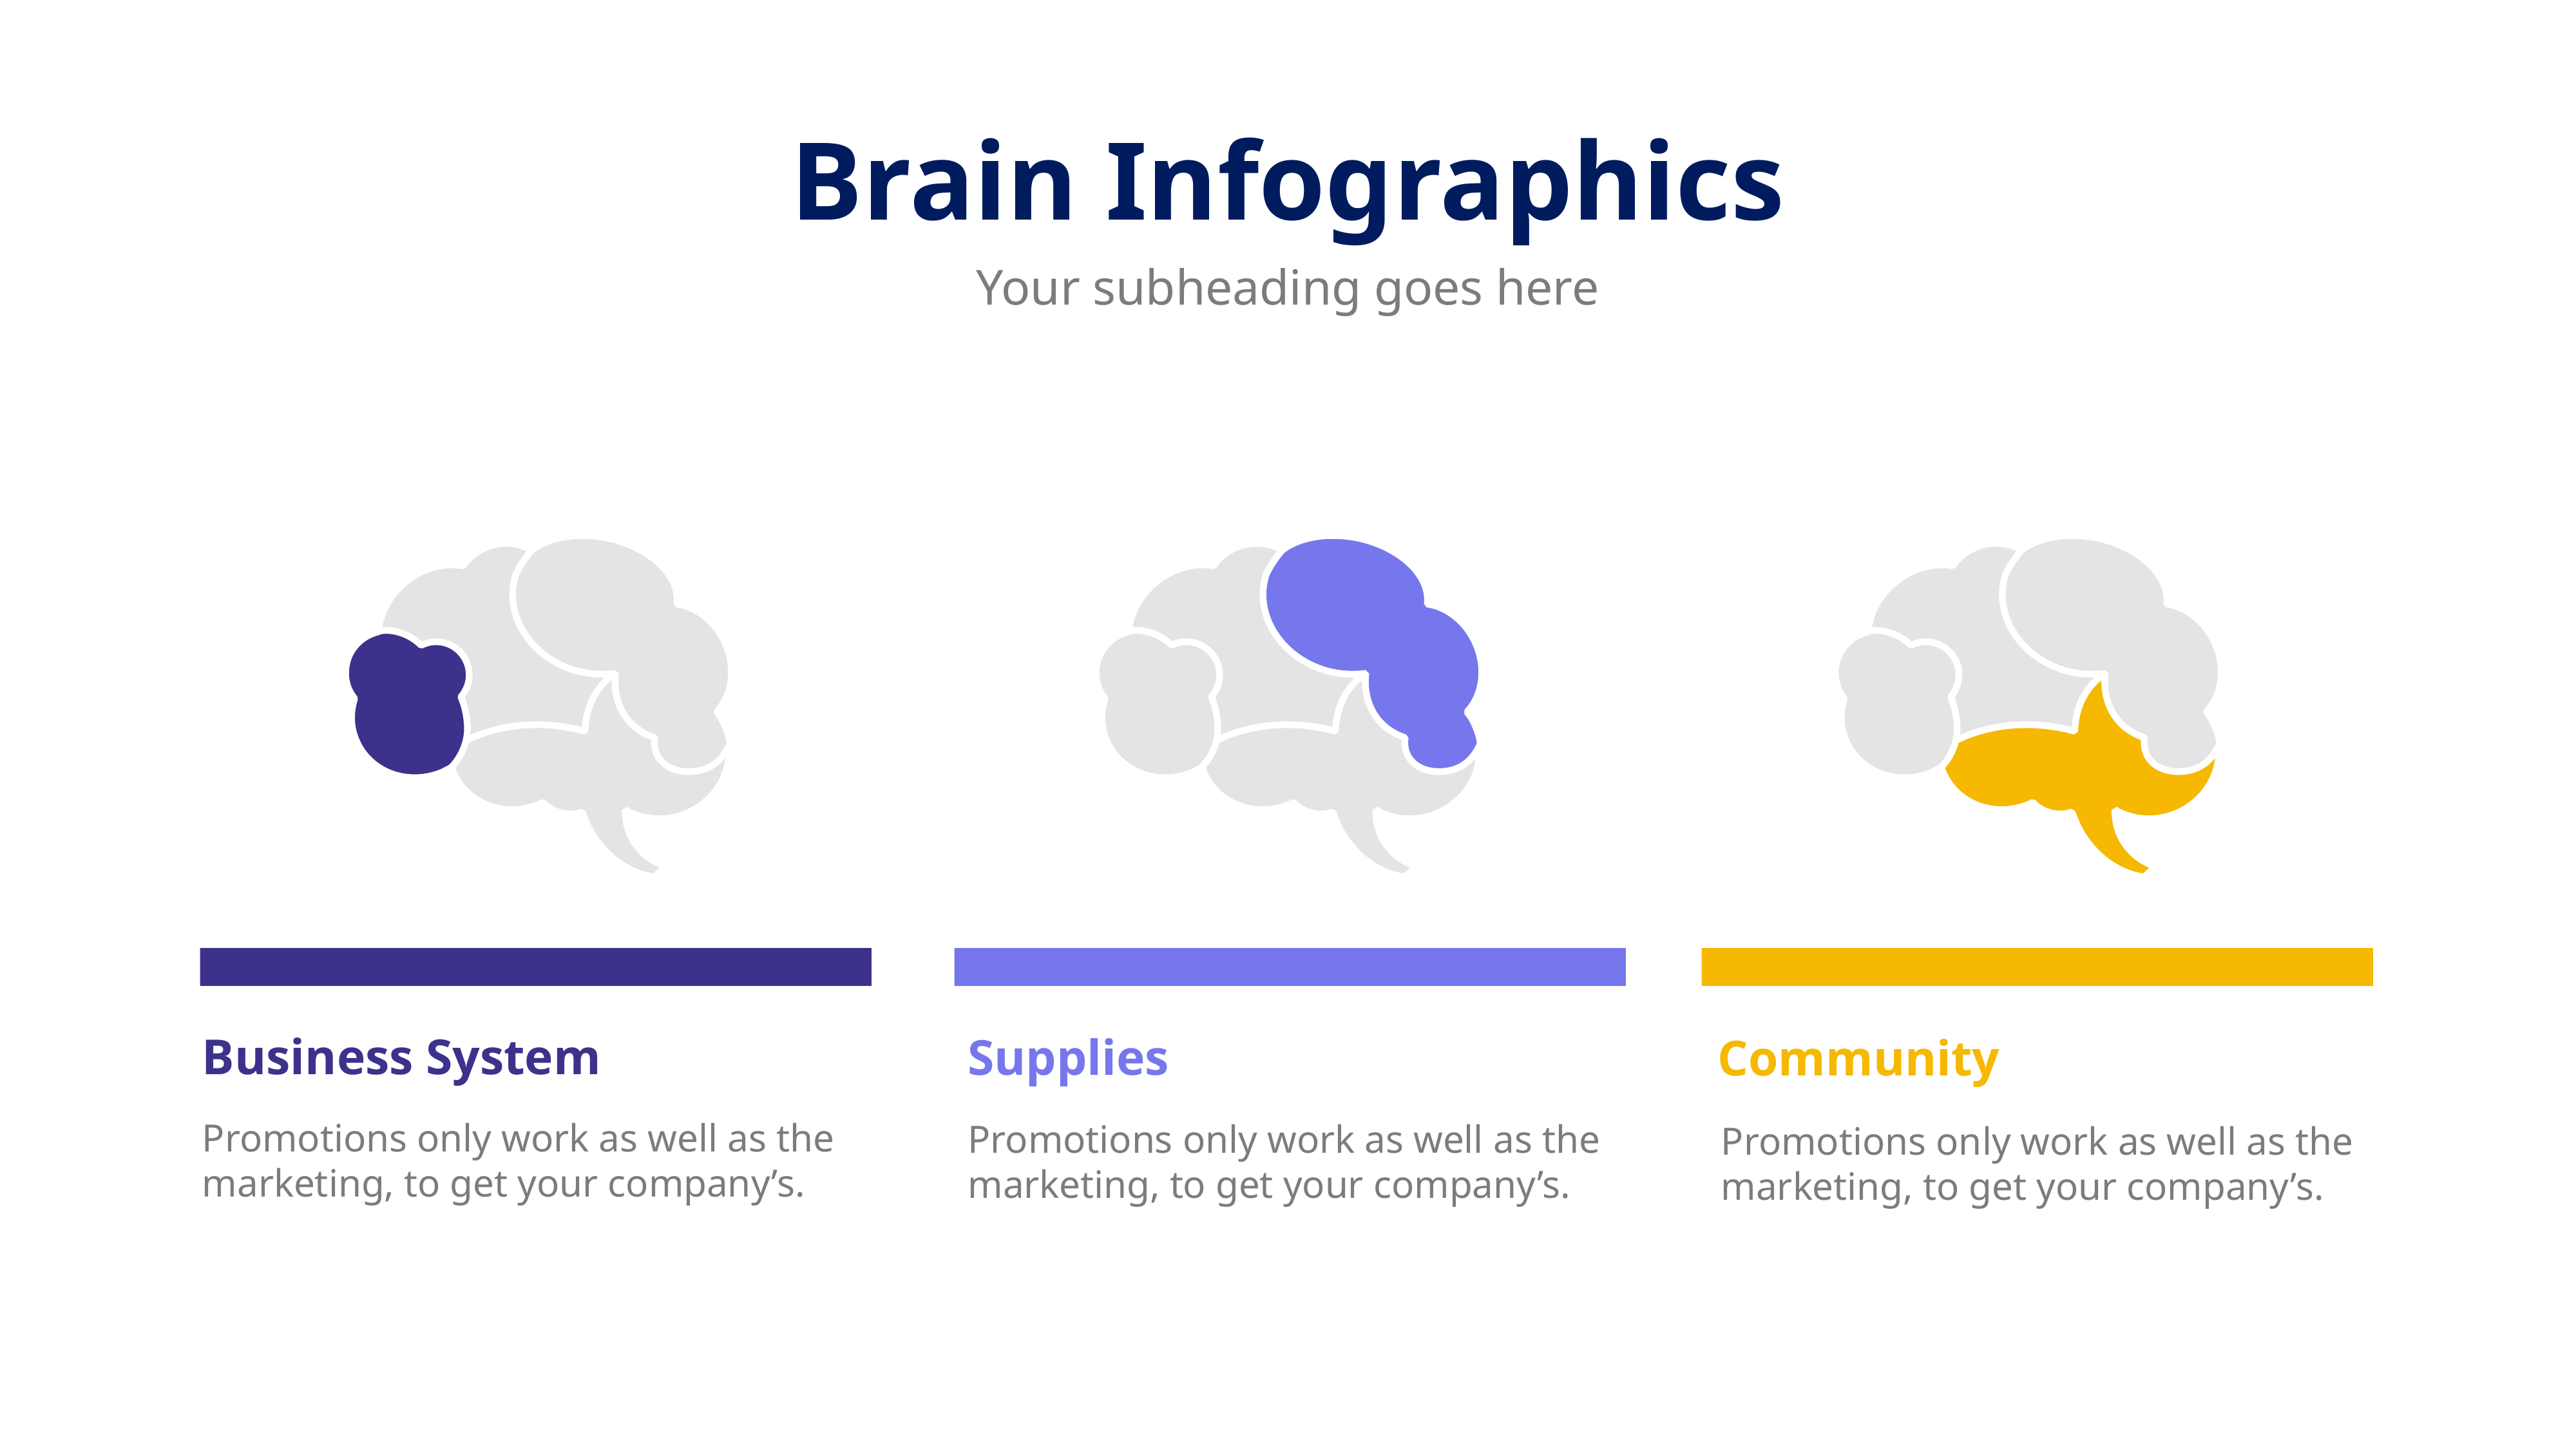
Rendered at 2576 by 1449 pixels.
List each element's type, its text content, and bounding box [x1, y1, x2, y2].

text_box Brain Infographics [781, 108, 1795, 247]
text_box Your subheading goes here [281, 251, 2295, 319]
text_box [193, 532, 2383, 1214]
